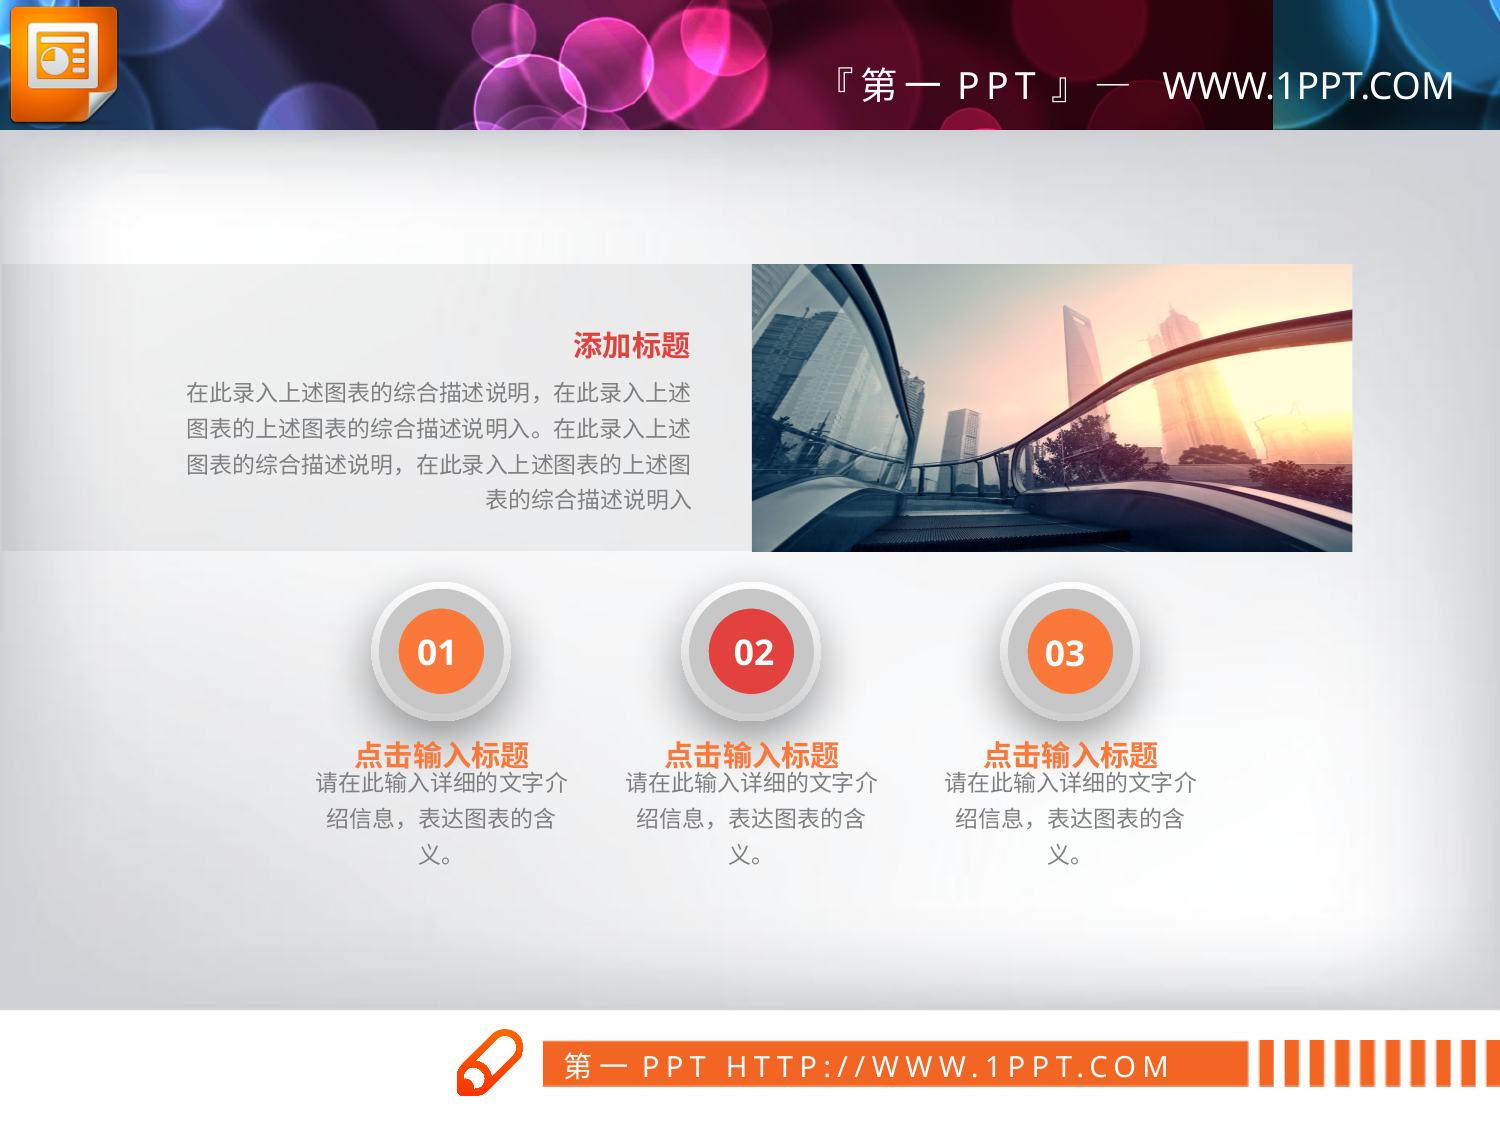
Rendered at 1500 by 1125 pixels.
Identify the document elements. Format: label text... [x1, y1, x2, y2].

picture [543, 1040, 1500, 1087]
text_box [1000, 581, 1141, 722]
text_box [1, 264, 751, 552]
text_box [919, 729, 1222, 859]
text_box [600, 729, 903, 859]
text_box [371, 581, 512, 722]
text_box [681, 581, 822, 722]
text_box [290, 729, 593, 859]
text_box 在此录入上述图表的综合描述说明，在此录入上述图表的上述图表的综合描述说明入。在此录入上述图表的综合描述说明，在此录入上述图表的上述图表的综合描述说明入 [167, 365, 704, 519]
picture [0, 0, 1500, 1012]
text_box 添加标题 [561, 321, 702, 365]
text_box [751, 264, 1353, 552]
